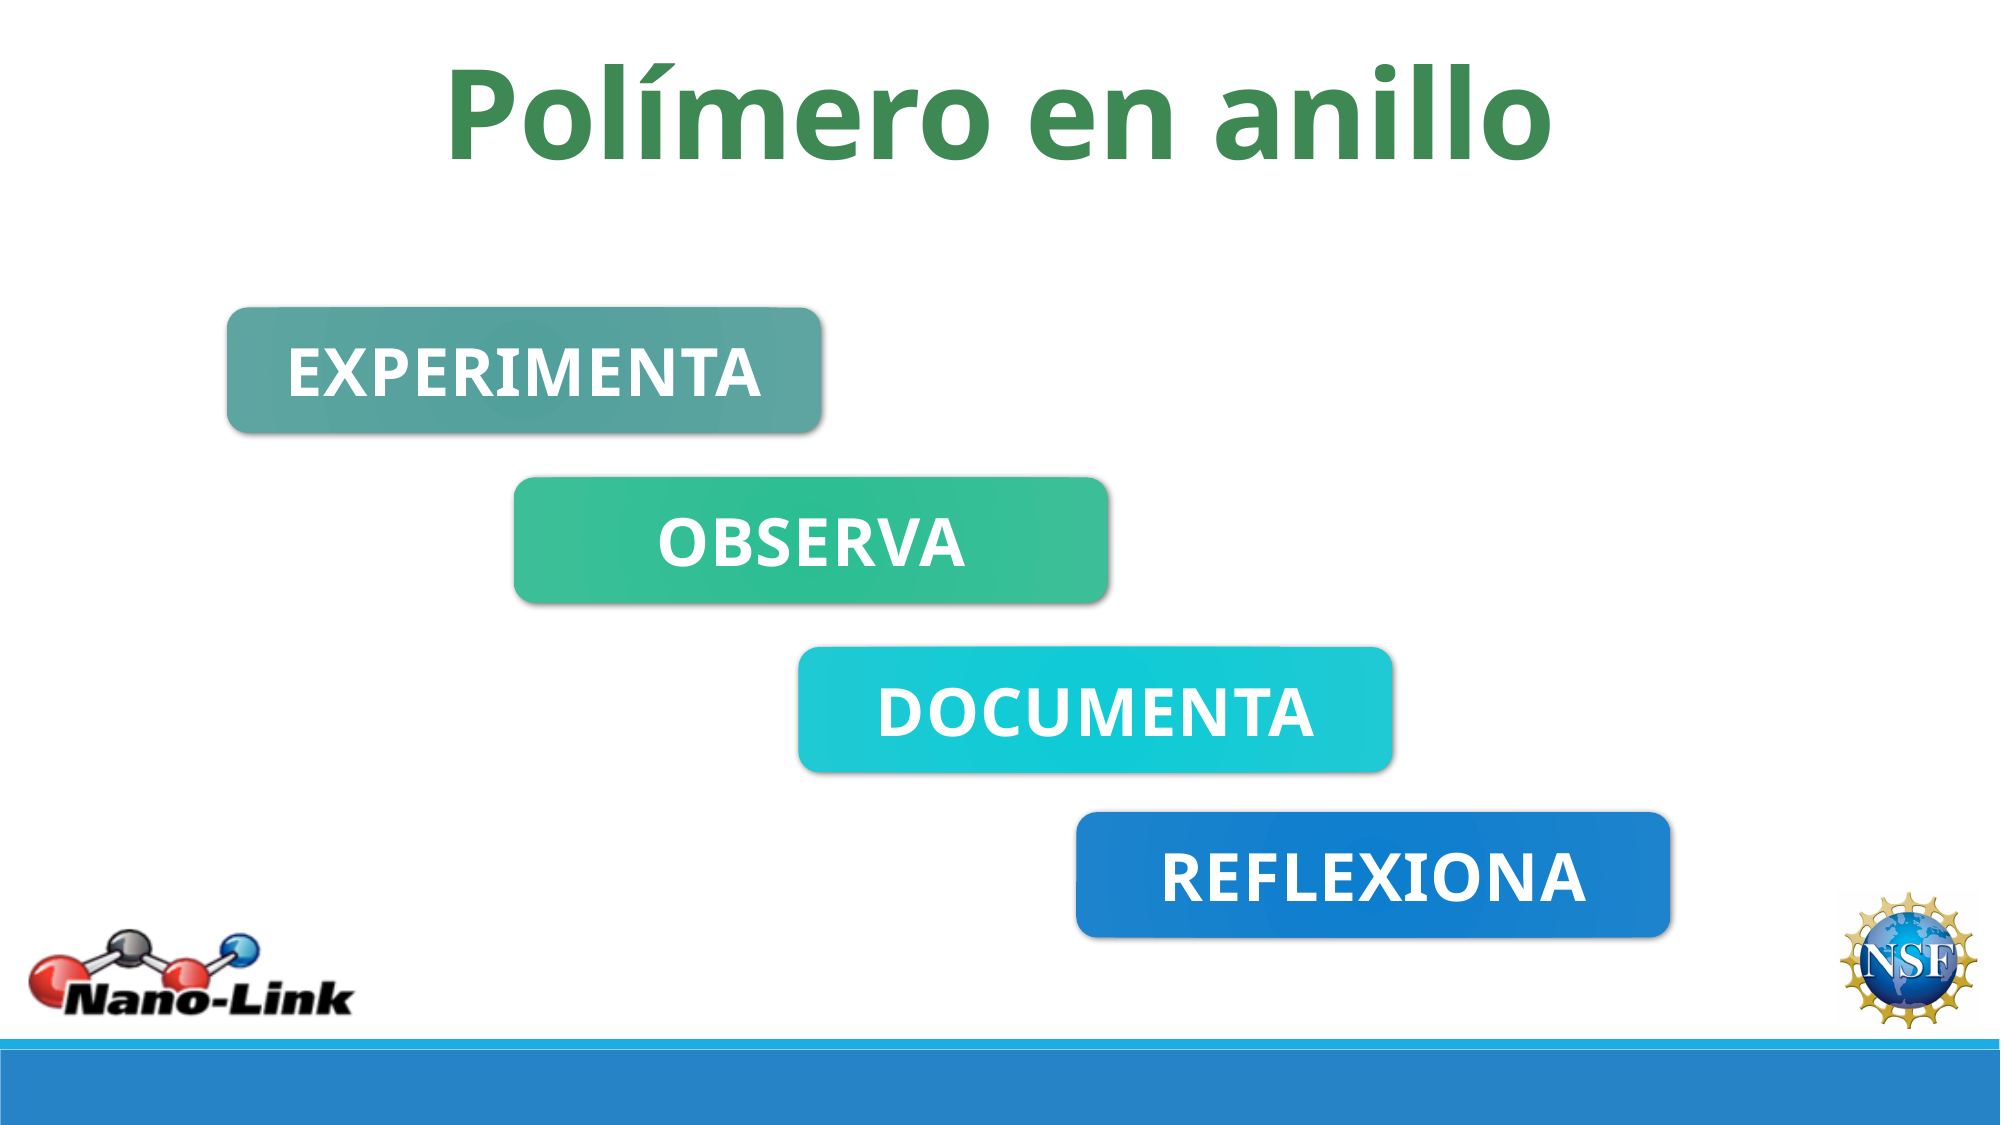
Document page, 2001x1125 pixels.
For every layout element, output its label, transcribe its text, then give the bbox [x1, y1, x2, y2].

text_box EXPERIMENTA [226, 307, 821, 433]
picture [1835, 889, 1981, 1032]
text_box Polímero en anillo [0, 27, 2000, 216]
picture [19, 916, 374, 1032]
text_box OBSERVA [513, 477, 1108, 603]
text_box REFLEXIONA [1076, 812, 1671, 938]
text_box DOCUMENTA [798, 646, 1393, 773]
